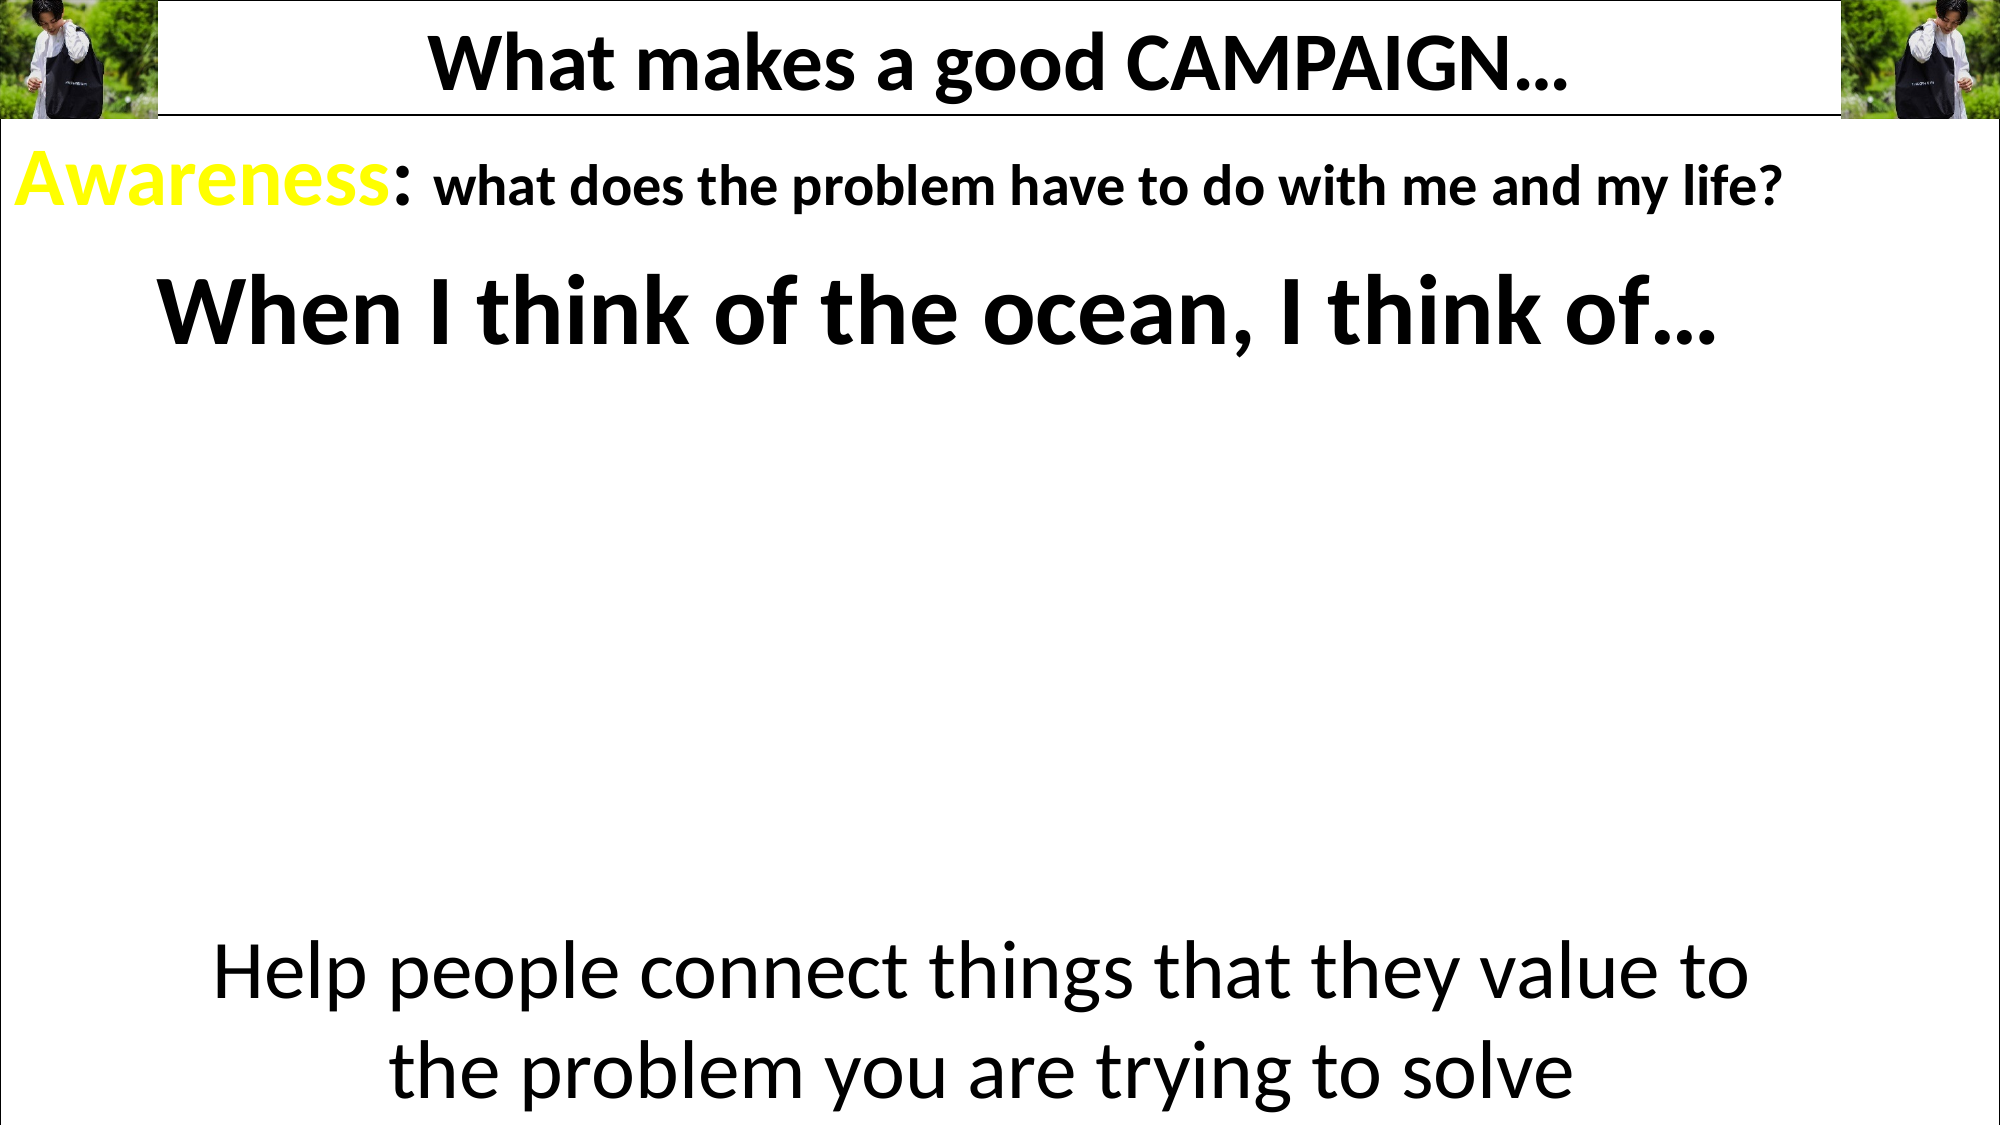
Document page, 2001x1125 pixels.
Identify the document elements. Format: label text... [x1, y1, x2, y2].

text_box When I think of the ocean, I think of… [141, 237, 1739, 373]
picture [0, 0, 158, 119]
text_box What makes a good CAMPAIGN… [158, 0, 1841, 115]
text_box Awareness: what does the problem have to do with me and my life? [0, 115, 2000, 1125]
picture [1841, 0, 2000, 119]
text_box Help people connect things that they value to the problem you are trying to solve [189, 907, 1775, 1123]
